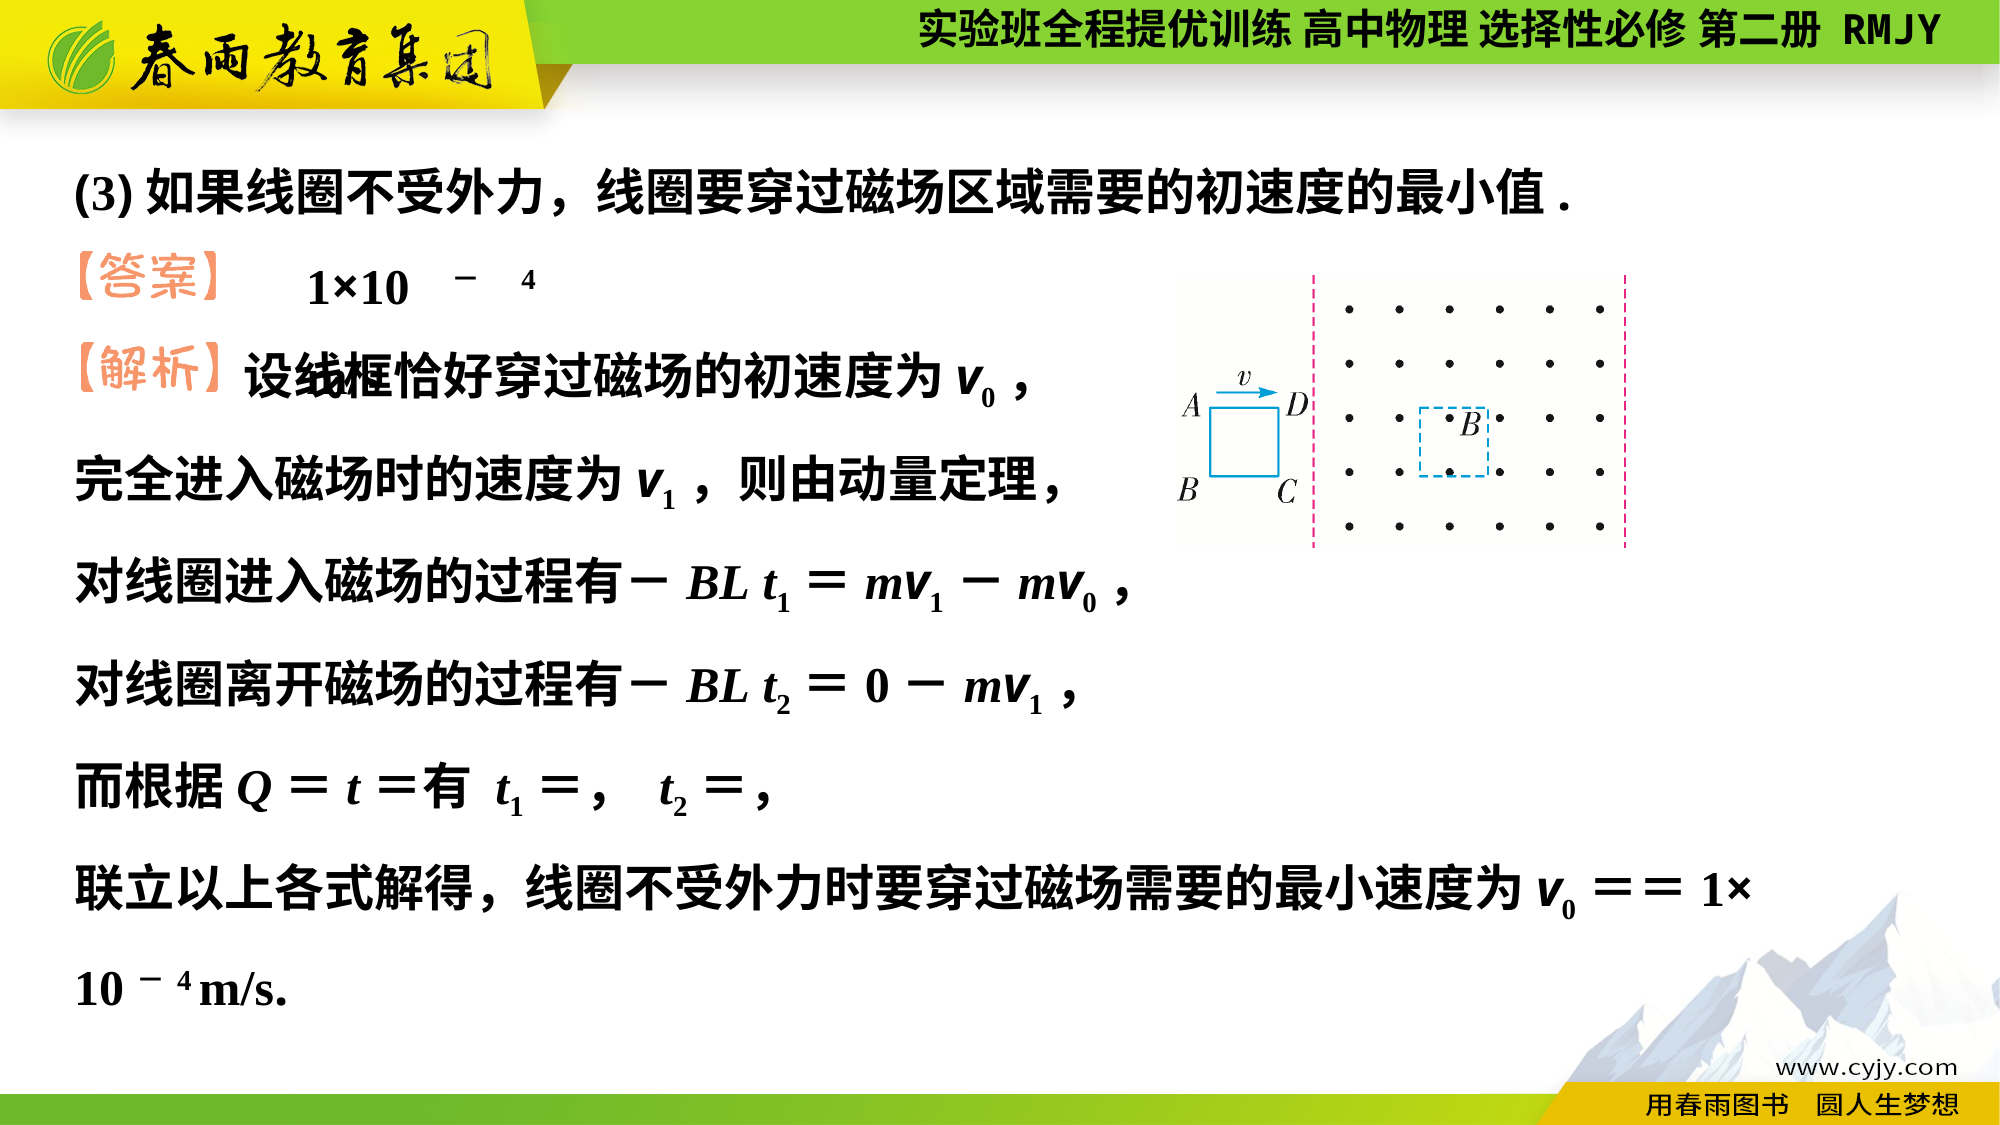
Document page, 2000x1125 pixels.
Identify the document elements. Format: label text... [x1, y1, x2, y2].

picture [0, 0, 2000, 1125]
text_box 1×10－4 m/s [291, 216, 551, 322]
list (3)如果线圈不受外力，线圈要穿过磁场区域需要的初速度的最小值. [59, 122, 1944, 217]
